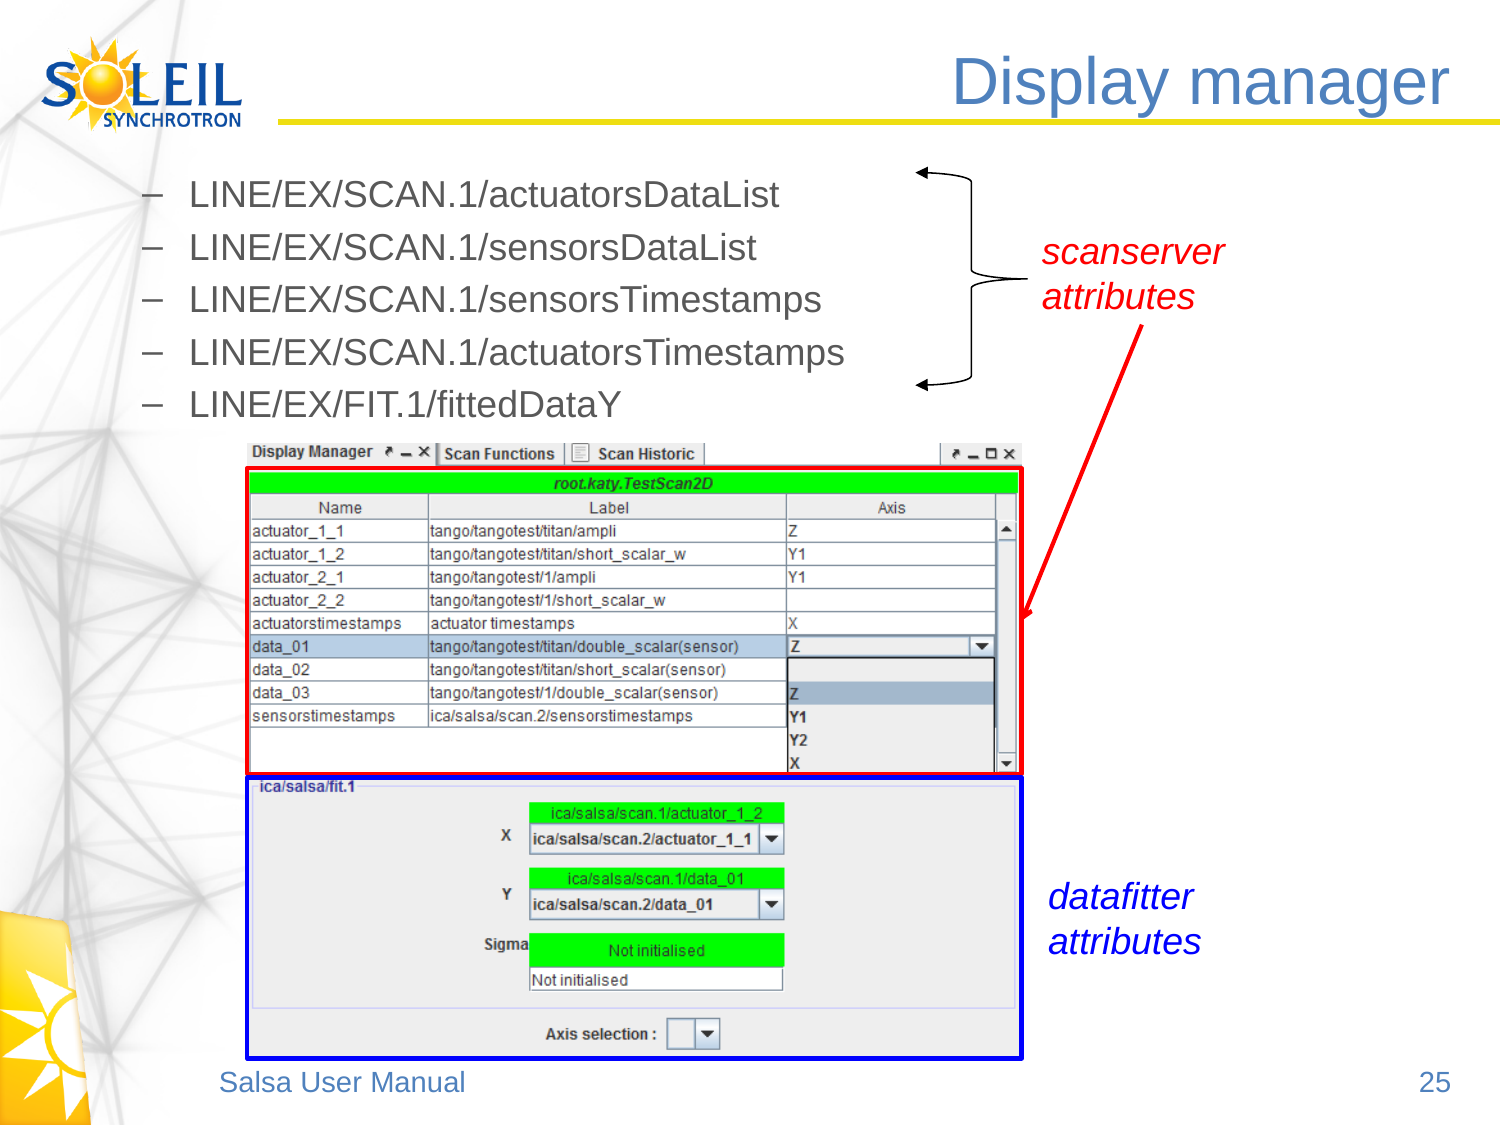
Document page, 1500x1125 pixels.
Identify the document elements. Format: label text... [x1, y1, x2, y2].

text_box datafitter attributes [1033, 864, 1263, 970]
text_box [915, 166, 1028, 392]
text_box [1021, 325, 1143, 622]
picture [246, 443, 1022, 1059]
picture [0, 0, 1500, 1125]
title Display manager [277, 31, 1467, 125]
text_box Salsa User Manual 25 [100, 1046, 1467, 1116]
text_box scanserver attributes [1027, 219, 1257, 325]
text_box LINE/EX/SCAN.1/actuatorsDataList LINE/EX/SCAN.1/sensorsDataList LINE/EX/SCAN.1/sensorsTimestamps LINE/EX/SCAN.1/actuatorsTimestamps LINE/EX/FIT.1/fittedDataY [52, 125, 1463, 1026]
